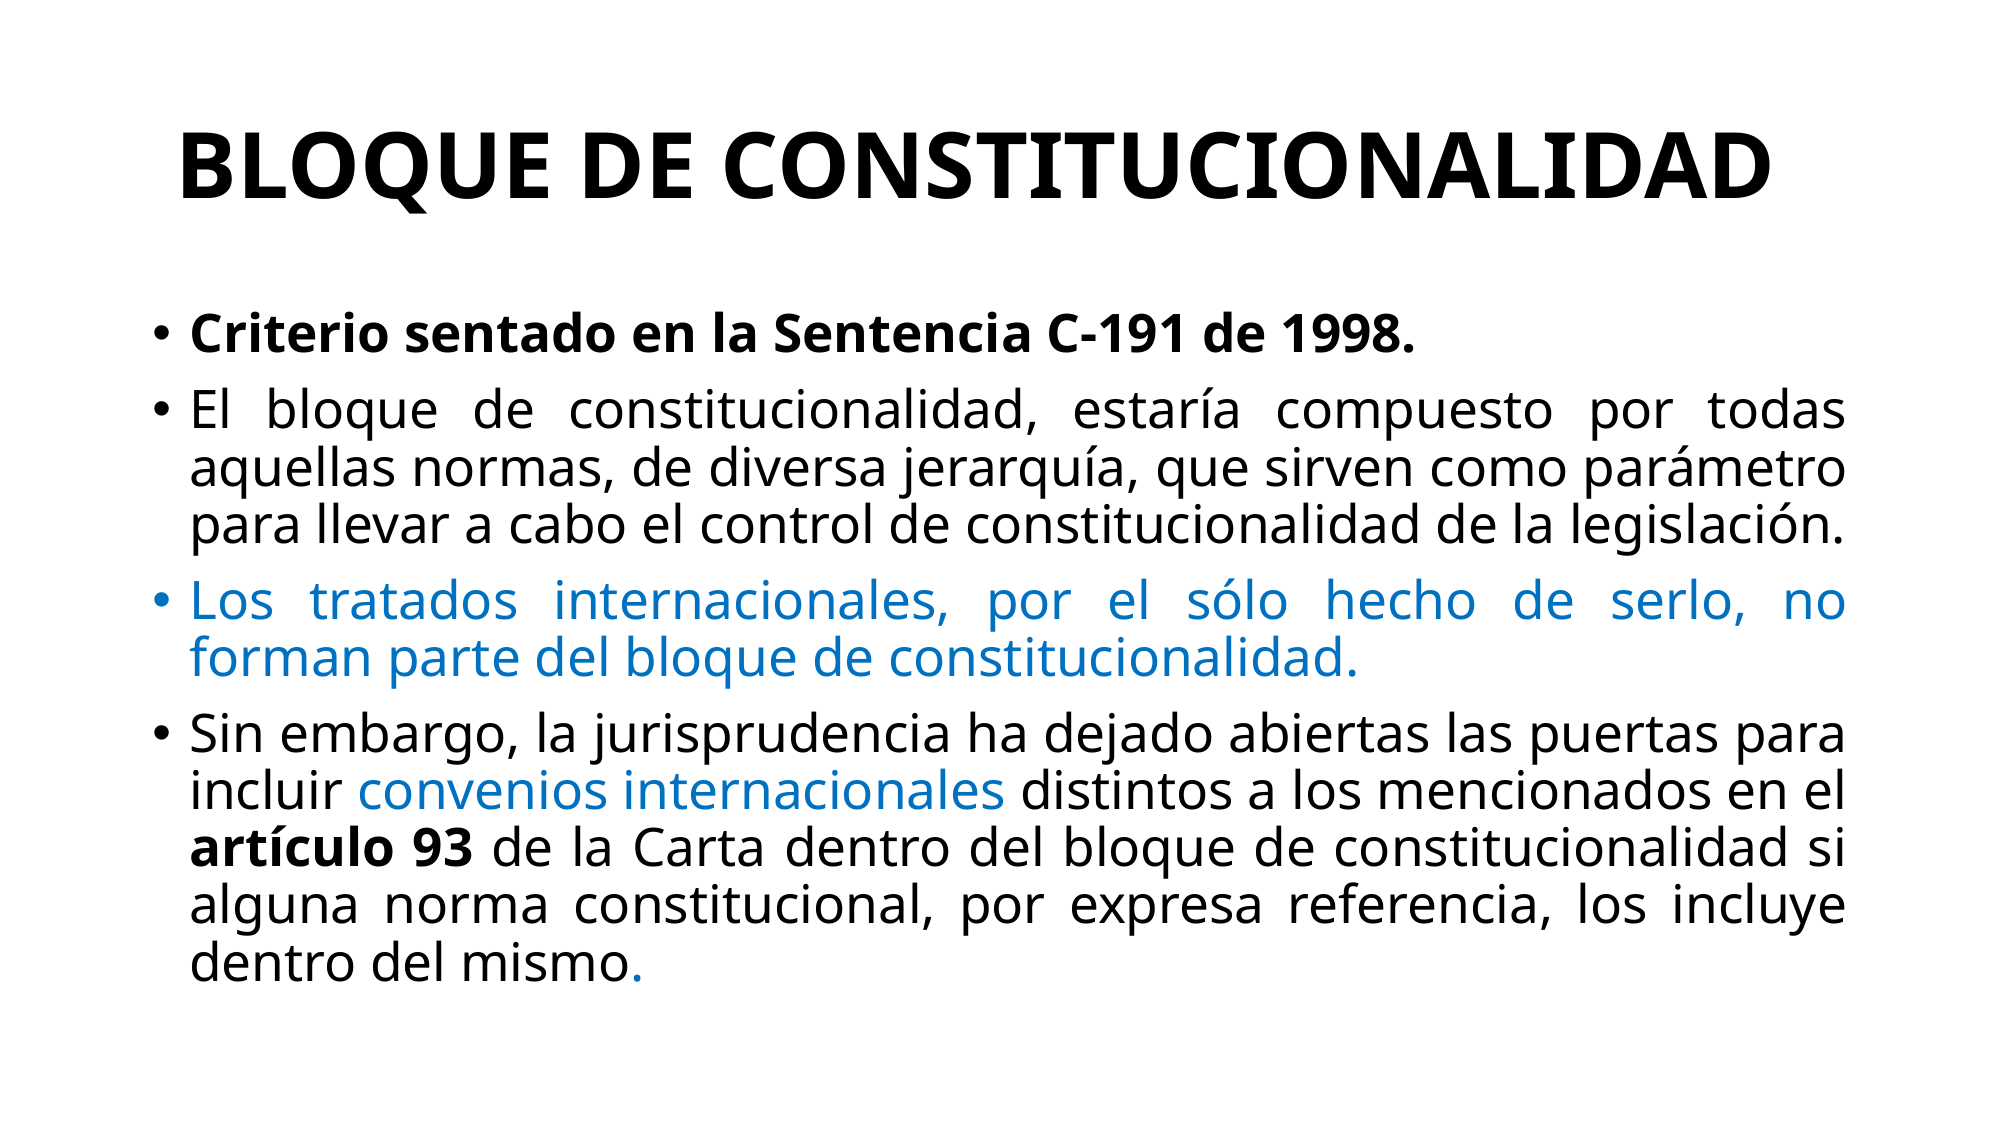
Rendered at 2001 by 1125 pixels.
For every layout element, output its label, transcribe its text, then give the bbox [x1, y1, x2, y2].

title BLOQUE DE CONSTITUCIONALIDAD [137, 59, 1863, 278]
list Criterio sentado en la Sentencia C-191 de 1998. El bloque de constitucionalidad, estaría compuesto por todas aquellas normas, de diversa jerarquía, que sirven como parámetro para llevar a cabo el control de constitucionalidad de la legislación. Los tratados internacionales, por el sólo hecho de serlo, no forman parte del bloque de constitucionalidad. Sin embargo, la jurisprudencia ha dejado abiertas las puertas para incluir convenios internacionales distintos a los mencionados en el artículo 93 de la Carta dentro del bloque de constitucionalidad si alguna norma constitucional, por expresa referencia, los incluye dentro del mismo. [137, 299, 1863, 1014]
